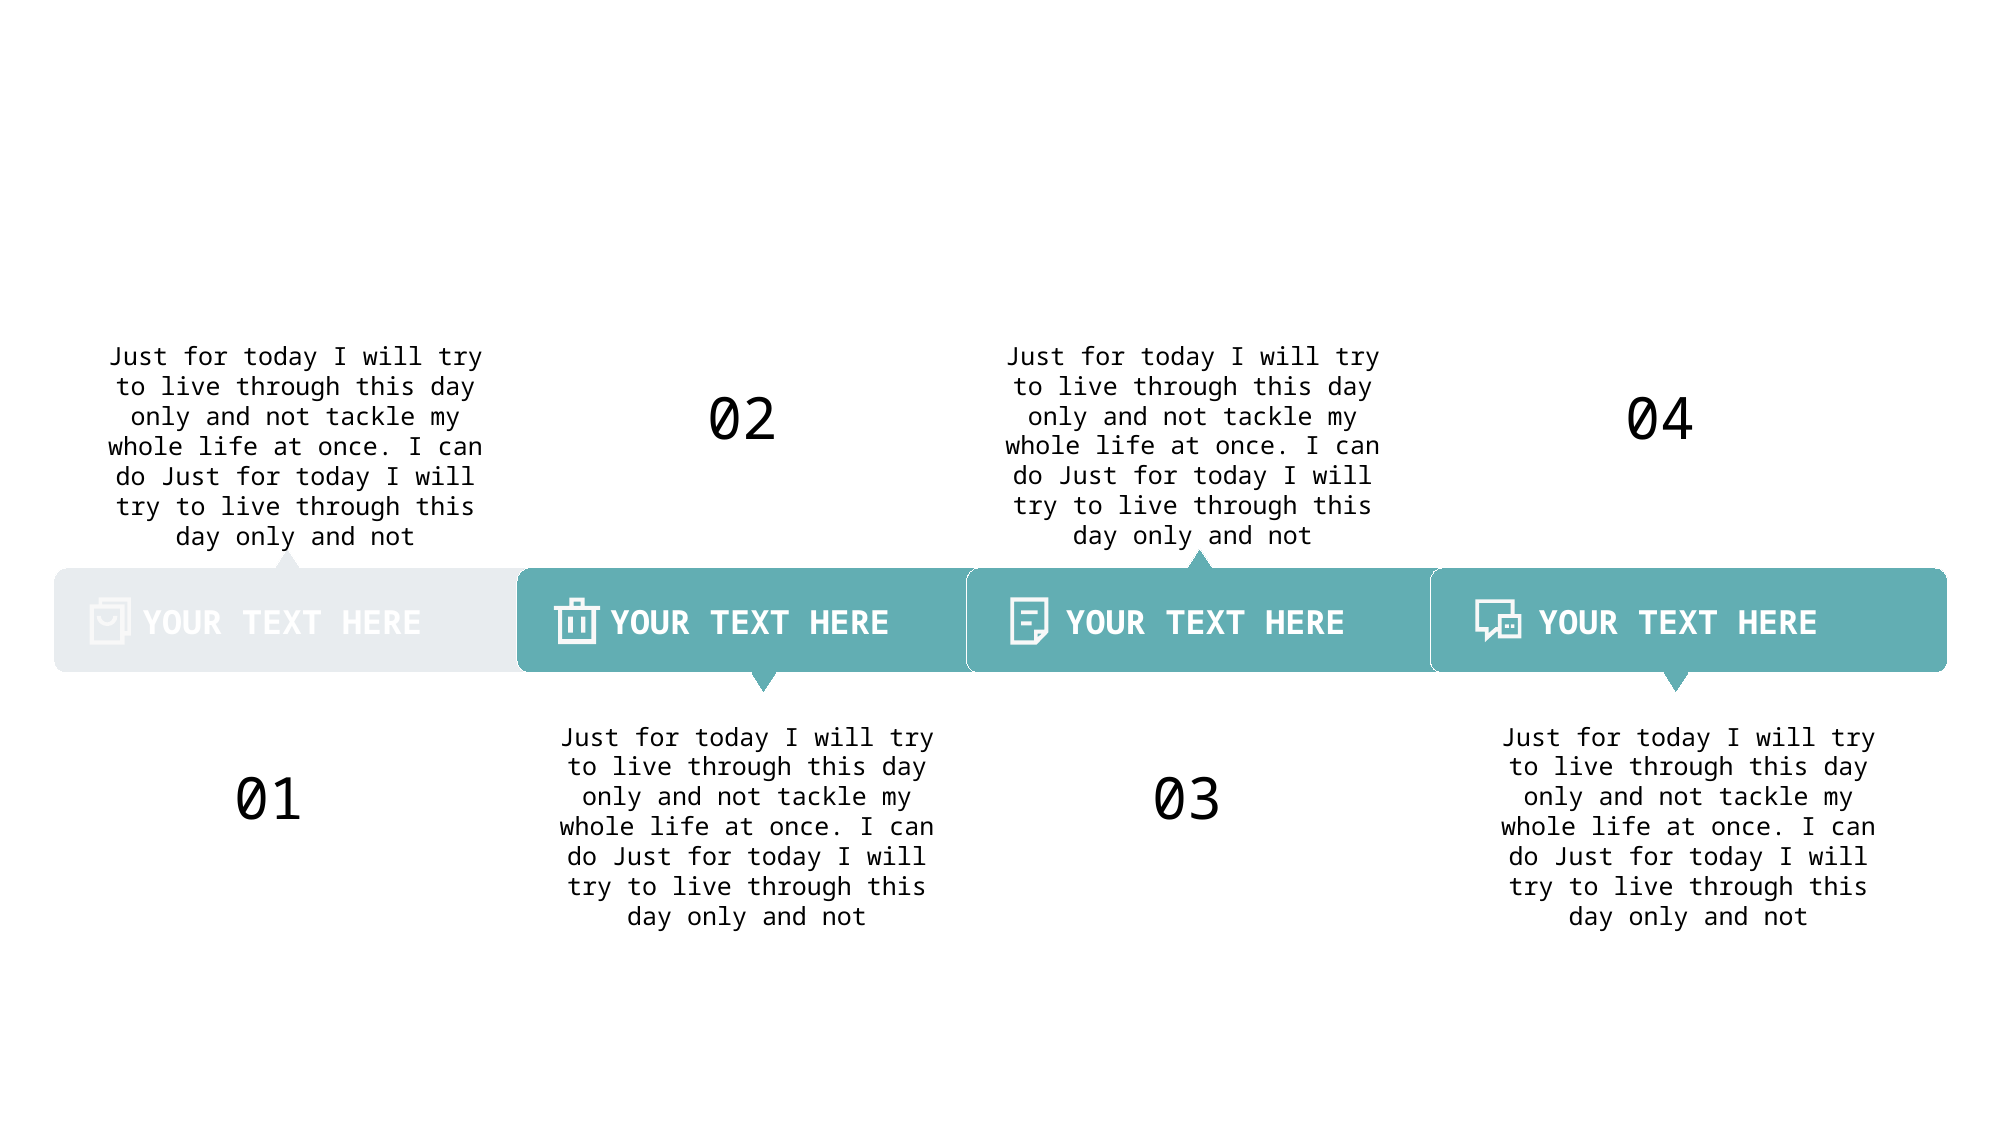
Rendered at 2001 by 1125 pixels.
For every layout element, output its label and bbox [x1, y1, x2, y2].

text_box [53, 332, 1948, 911]
